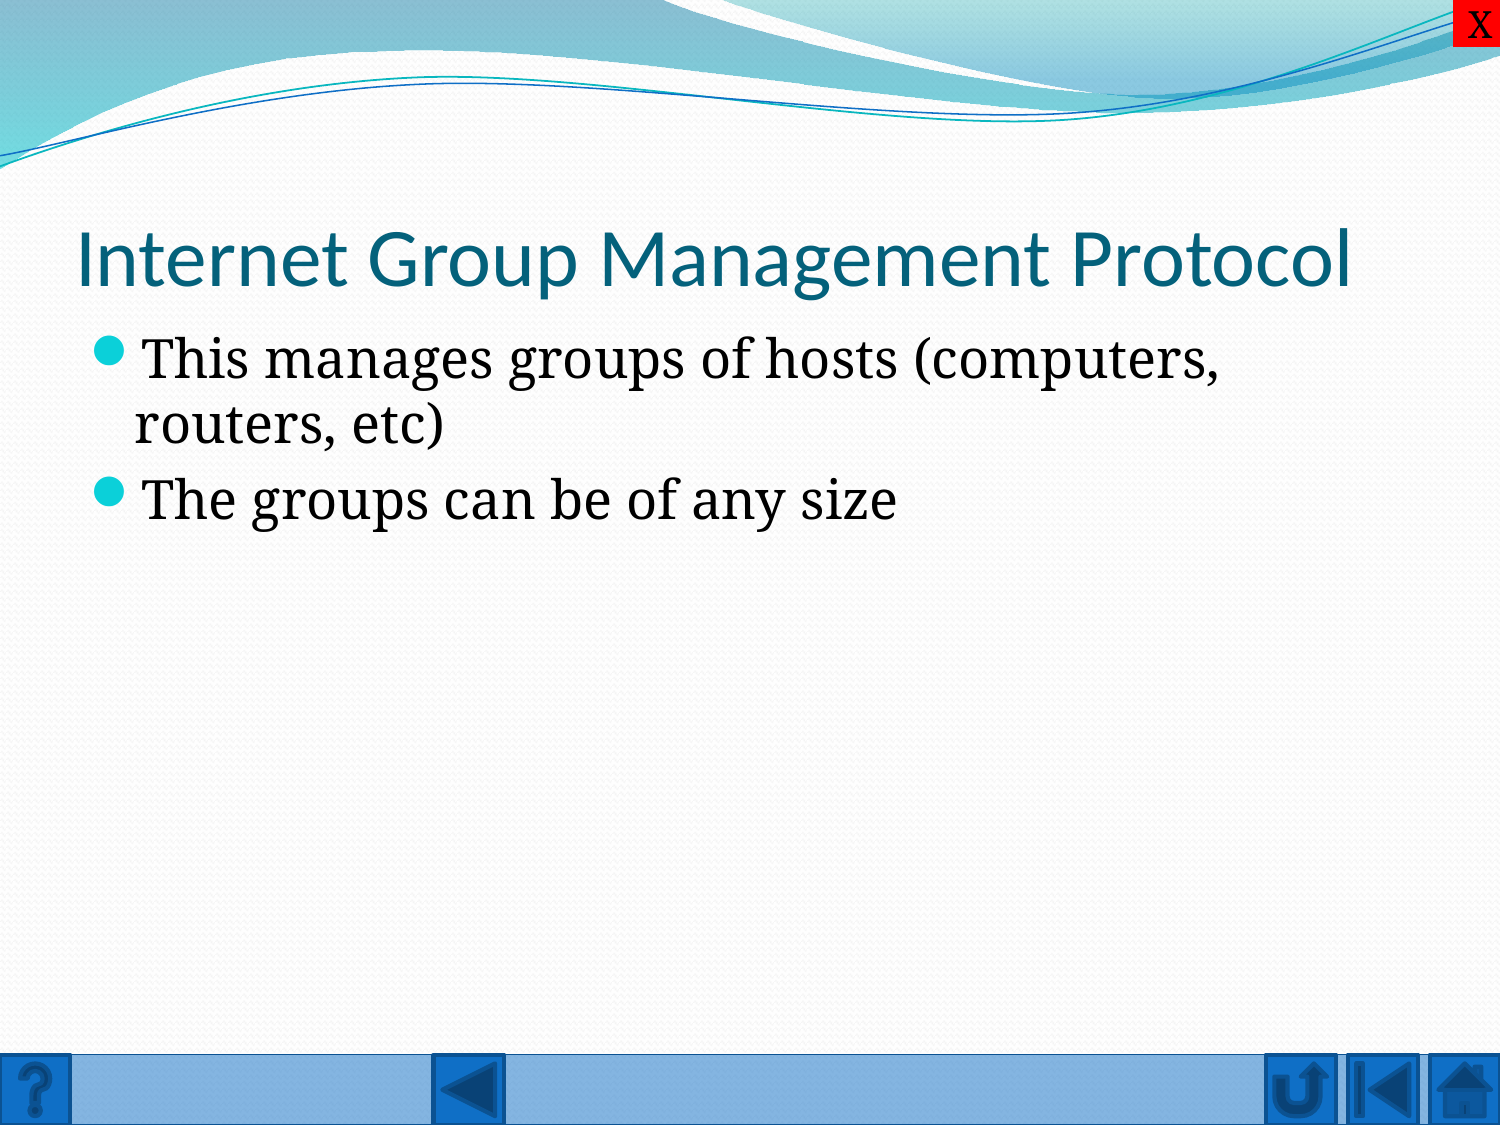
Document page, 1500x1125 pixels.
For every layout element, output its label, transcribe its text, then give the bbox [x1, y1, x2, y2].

text_box [1338, 1053, 1346, 1125]
list This manages groups of hosts (computers, routers, etc) The groups can be of any size [75, 317, 1425, 1038]
text_box [1264, 1053, 1338, 1125]
text_box [72, 1053, 431, 1125]
text_box [1428, 1053, 1500, 1125]
title Internet Group Management Protocol [75, 115, 1425, 303]
text_box X [1451, 0, 1500, 49]
text_box [1346, 1053, 1420, 1125]
text_box [506, 1053, 1264, 1125]
text_box [431, 1053, 506, 1125]
text_box [0, 1053, 72, 1125]
text_box [1420, 1053, 1428, 1125]
